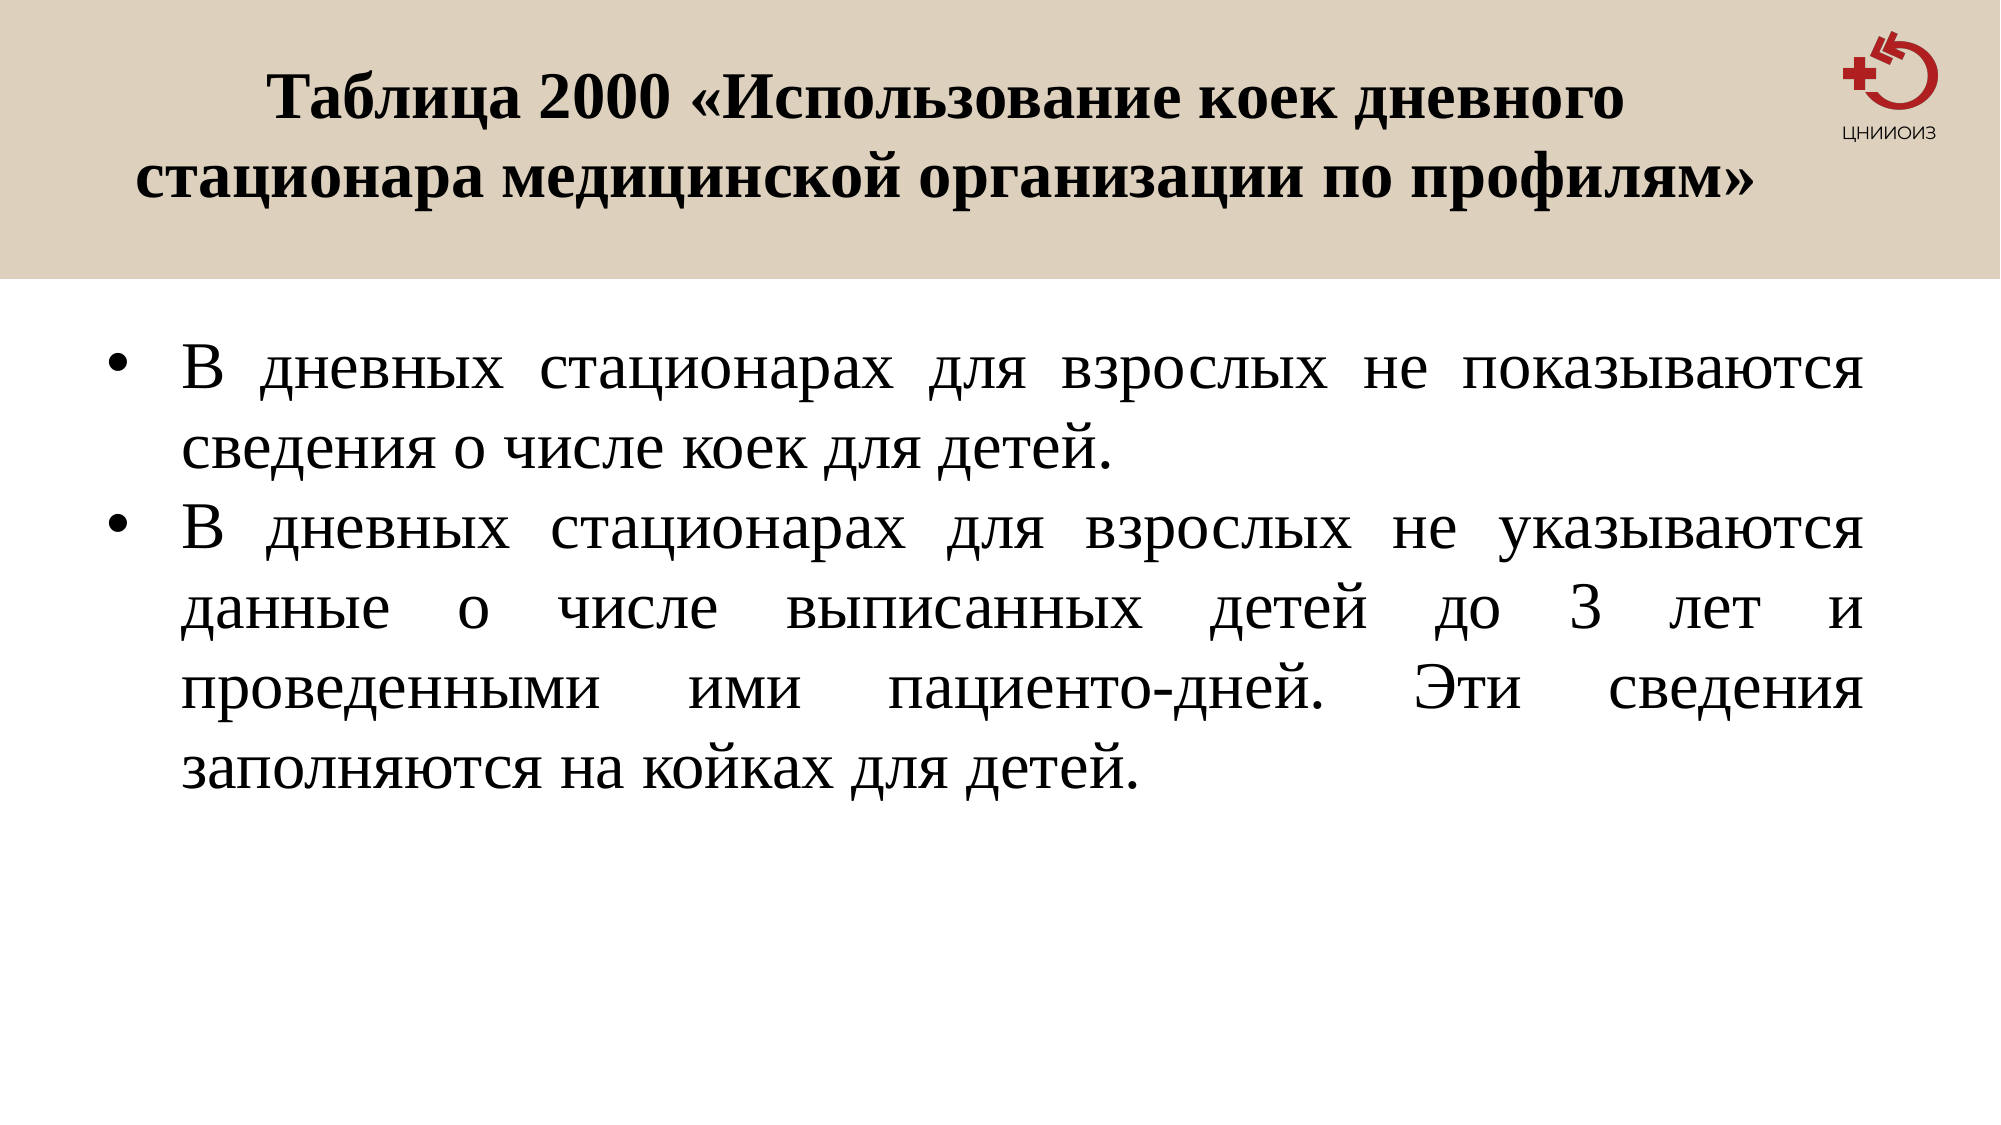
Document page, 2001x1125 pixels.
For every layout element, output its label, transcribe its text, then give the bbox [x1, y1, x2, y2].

text_box Таблица 2000 «Использование коек дневного стационара медицинской организации по профилям» [113, 37, 1781, 225]
picture [1843, 31, 1938, 142]
text_box В дневных стационарах для взрослых не показываются сведения о числе коек для детей. В дневных стационарах для взрослых не указываются данные о числе выписанных детей до 3 лет и проведенными ими пациенто-дней. Эти сведения заполняются на койках для детей. [91, 314, 1881, 1094]
text_box [0, 0, 2000, 280]
